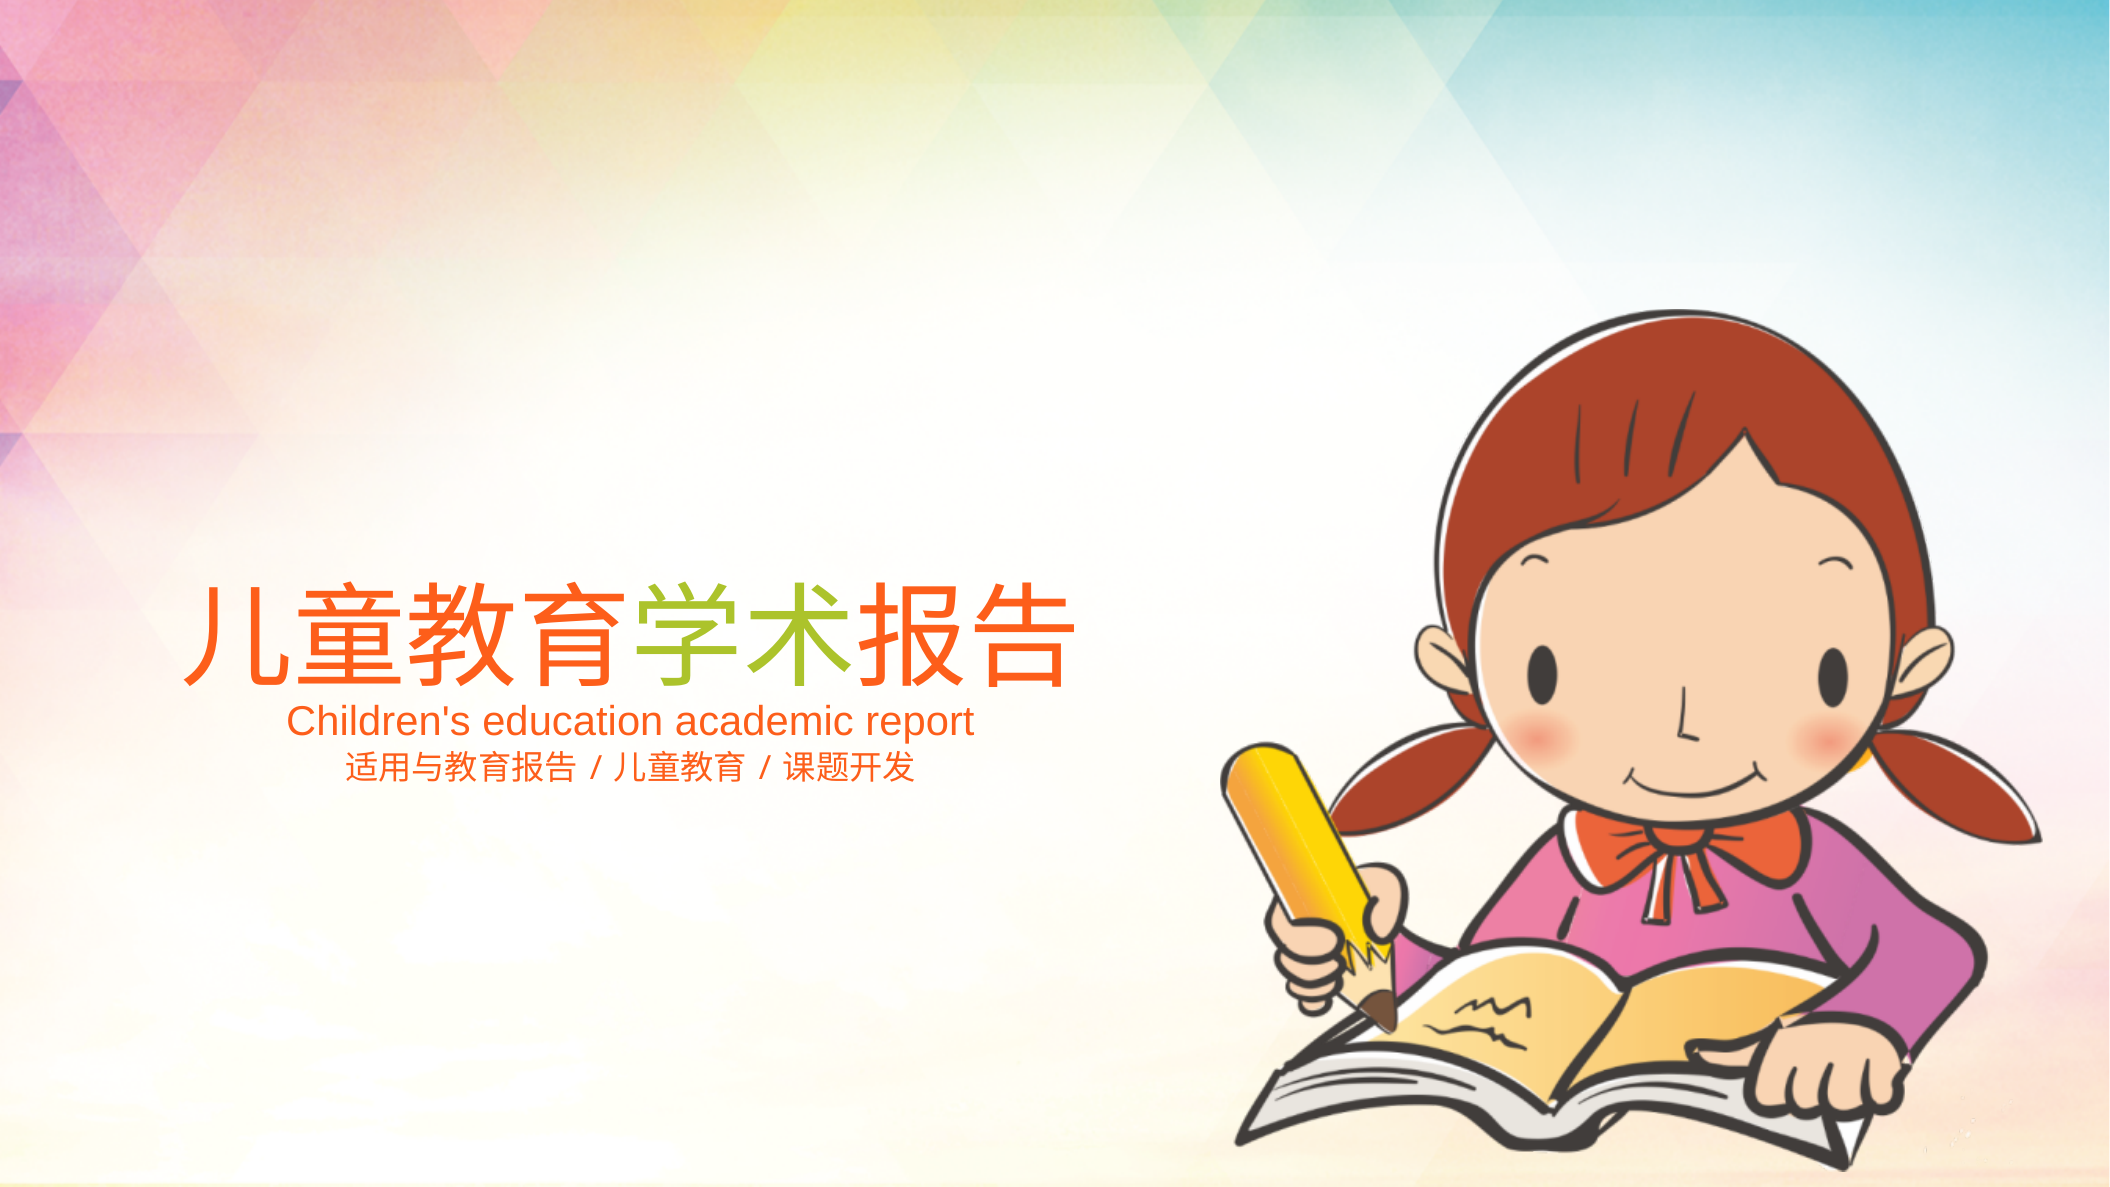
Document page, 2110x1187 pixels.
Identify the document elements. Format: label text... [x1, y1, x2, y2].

text_box Children's education academic report [196, 708, 1065, 751]
text_box 适用与教育报告/儿童教育/课题开发 [255, 738, 1006, 794]
picture [0, 0, 2110, 1187]
text_box 儿童教育学术报告 [146, 557, 1115, 708]
